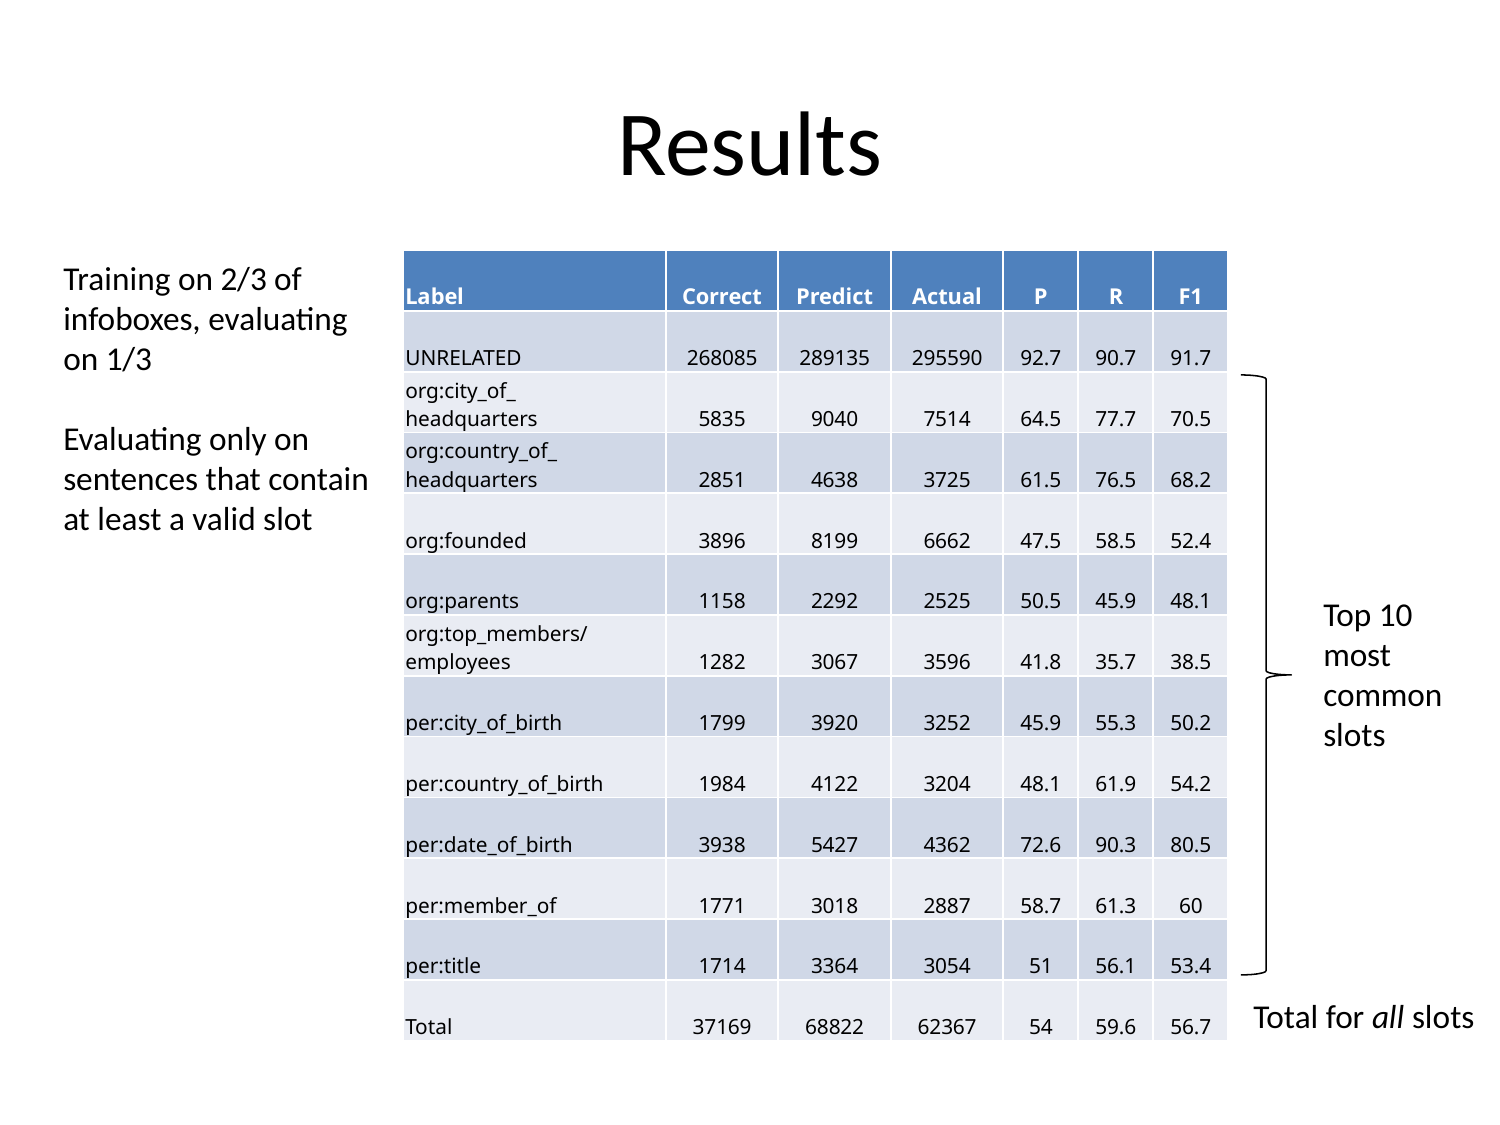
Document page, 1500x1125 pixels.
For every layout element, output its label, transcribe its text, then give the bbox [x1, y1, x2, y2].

table_cell 1282 [667, 616, 777, 675]
table_cell 2292 [779, 555, 890, 614]
table_cell 295590 [892, 312, 1002, 371]
table_cell 6662 [892, 494, 1002, 553]
table_cell 62367 [892, 981, 1002, 1040]
table_cell per:member_of [404, 859, 665, 918]
table_cell 268085 [667, 312, 777, 371]
table_cell 3896 [667, 494, 777, 553]
table_cell org:city_of_ headquarters [404, 373, 665, 432]
table_header P [1004, 251, 1077, 310]
table_cell 3596 [892, 616, 1002, 675]
table_cell 3938 [667, 798, 777, 857]
table_cell 59.6 [1079, 981, 1152, 1040]
table_cell 8199 [779, 494, 890, 553]
title Results [75, 45, 1425, 233]
table_cell 5427 [779, 798, 890, 857]
table_cell 56.7 [1154, 981, 1227, 1040]
text_box Training on 2/3 of infoboxes, evaluating on 1/3 Evaluating only on sentences that contain at least a valid slot [48, 249, 385, 545]
table_cell 58.5 [1079, 494, 1152, 553]
text_box Top 10 most common slots [1308, 585, 1458, 761]
table_cell 289135 [779, 312, 890, 371]
table_cell 58.7 [1004, 859, 1077, 918]
table_cell per:title [404, 920, 665, 979]
table_header Actual [892, 251, 1002, 310]
table_cell 1984 [667, 737, 777, 797]
table_cell per:country_of_birth [404, 737, 665, 797]
table_cell 48.1 [1154, 555, 1227, 614]
table_cell 47.5 [1004, 494, 1077, 553]
table_cell 3204 [892, 737, 1002, 797]
table_cell per:city_of_birth [404, 677, 665, 736]
table_cell 45.9 [1004, 677, 1077, 736]
table_cell 68822 [779, 981, 890, 1040]
table_cell 9040 [779, 373, 890, 432]
table_cell 61.3 [1079, 859, 1152, 918]
table_cell 3067 [779, 616, 890, 675]
table_cell 3725 [892, 433, 1002, 492]
table_cell 35.7 [1079, 616, 1152, 675]
table_cell 7514 [892, 373, 1002, 432]
table_cell 38.5 [1154, 616, 1227, 675]
table_cell 70.5 [1154, 373, 1227, 432]
table_cell Total [404, 981, 665, 1040]
table_cell per:date_of_birth [404, 798, 665, 857]
table_cell 68.2 [1154, 433, 1227, 492]
table_cell 60 [1154, 859, 1227, 918]
table_cell 91.7 [1154, 312, 1227, 371]
table_cell 64.5 [1004, 373, 1077, 432]
table_cell 80.5 [1154, 798, 1227, 857]
table_cell org:top_members/employees [404, 616, 665, 675]
table_cell 92.7 [1004, 312, 1077, 371]
table_cell 4638 [779, 433, 890, 492]
table_cell 72.6 [1004, 798, 1077, 857]
table_header Predict [779, 251, 890, 310]
table_cell UNRELATED [404, 312, 665, 371]
table_cell 77.7 [1079, 373, 1152, 432]
table_cell 37169 [667, 981, 777, 1040]
table_cell 3054 [892, 920, 1002, 979]
table_cell 51 [1004, 920, 1077, 979]
table_cell org:parents [404, 555, 665, 614]
table_header Label [404, 251, 665, 310]
table_cell 2525 [892, 555, 1002, 614]
table_cell 76.5 [1079, 433, 1152, 492]
table_cell 41.8 [1004, 616, 1077, 675]
table_cell 53.4 [1154, 920, 1227, 979]
table_cell 4362 [892, 798, 1002, 857]
table_header Correct [667, 251, 777, 310]
text_box Total for all slots [1238, 987, 1490, 1043]
table_cell 1799 [667, 677, 777, 736]
table_cell 3364 [779, 920, 890, 979]
table_cell 50.5 [1004, 555, 1077, 614]
table_cell 52.4 [1154, 494, 1227, 553]
table_cell 1771 [667, 859, 777, 918]
table_cell 48.1 [1004, 737, 1077, 797]
text_box [1240, 374, 1292, 975]
table_cell 3252 [892, 677, 1002, 736]
table_cell 4122 [779, 737, 890, 797]
table_cell 1714 [667, 920, 777, 979]
table_cell 55.3 [1079, 677, 1152, 736]
table_cell 5835 [667, 373, 777, 432]
table_cell 3018 [779, 859, 890, 918]
table_cell 90.3 [1079, 798, 1152, 857]
table_cell 1158 [667, 555, 777, 614]
table_cell 90.7 [1079, 312, 1152, 371]
table_cell 61.9 [1079, 737, 1152, 797]
table_cell 50.2 [1154, 677, 1227, 736]
table_cell 54.2 [1154, 737, 1227, 797]
table_header R [1079, 251, 1152, 310]
table_cell org:founded [404, 494, 665, 553]
table_cell org:country_of_ headquarters [404, 433, 665, 492]
table_cell 54 [1004, 981, 1077, 1040]
table_header F1 [1154, 251, 1227, 310]
table_cell 45.9 [1079, 555, 1152, 614]
table_cell 3920 [779, 677, 890, 736]
table_cell 2887 [892, 859, 1002, 918]
table_cell 61.5 [1004, 433, 1077, 492]
table_cell 2851 [667, 433, 777, 492]
table_cell 56.1 [1079, 920, 1152, 979]
